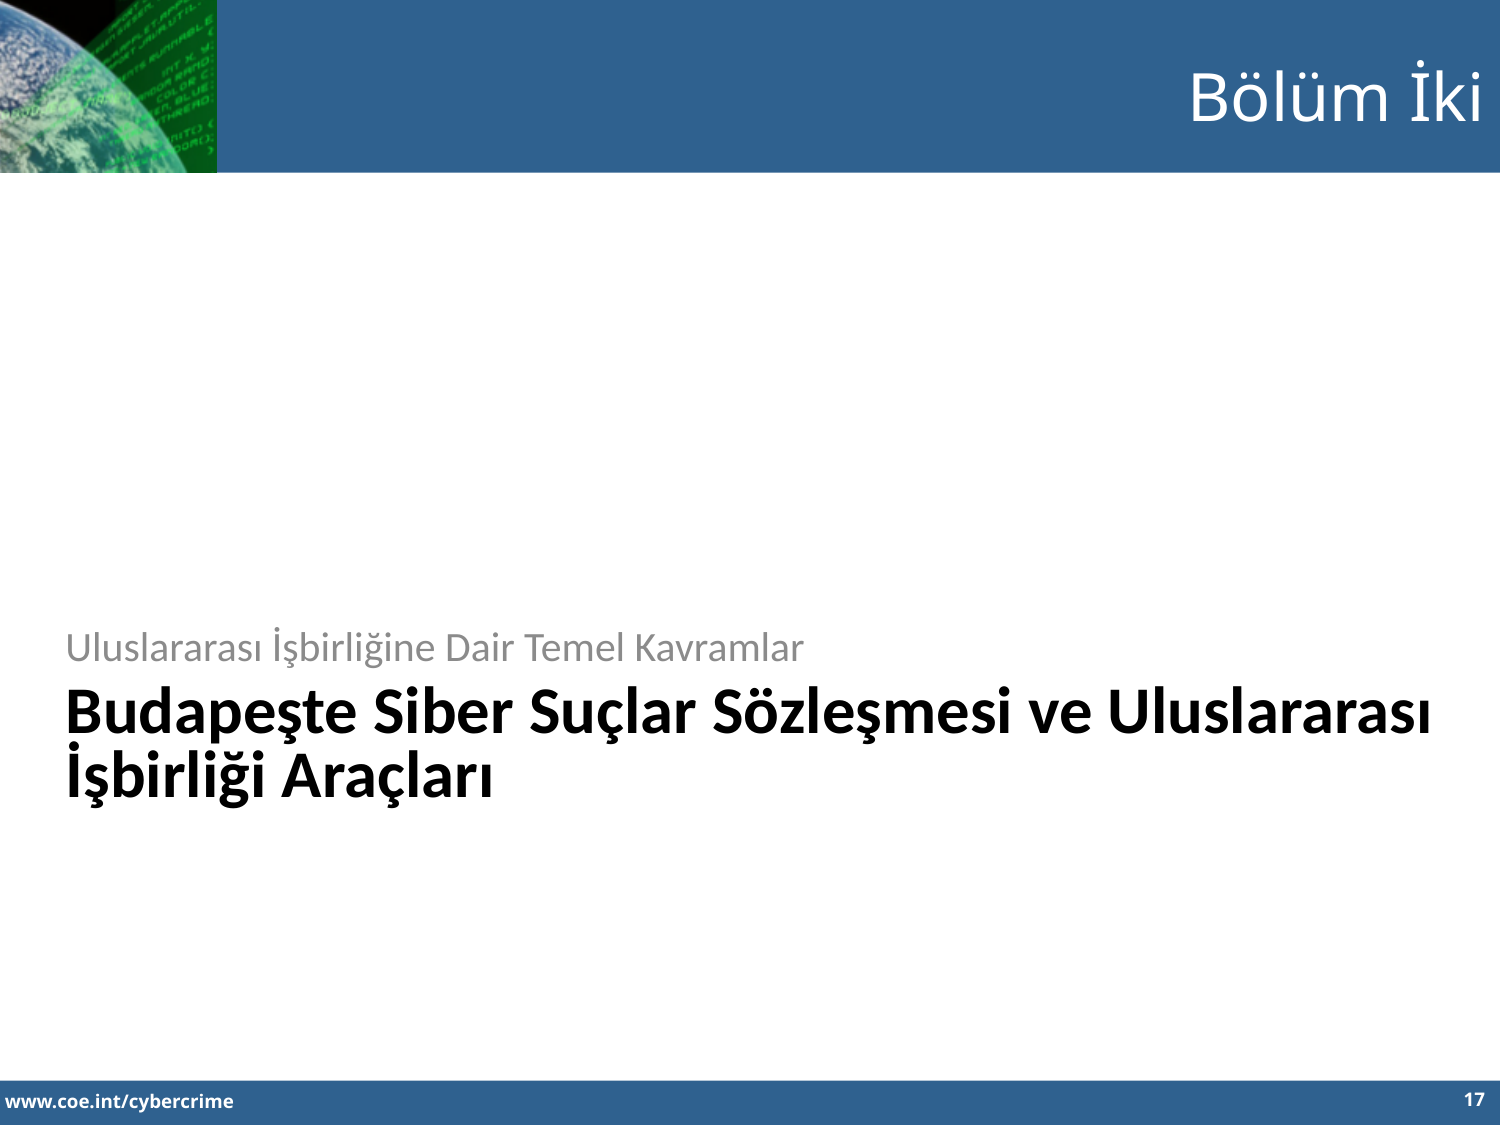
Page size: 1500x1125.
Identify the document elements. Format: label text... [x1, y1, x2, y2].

picture [0, 1, 217, 173]
text_box Bölüm İki [309, 18, 1500, 171]
text_box Uluslararası İşbirliğine Dair Temel Kavramlar [50, 617, 1326, 675]
text_box Budapeşte Siber Suçlar Sözleşmesi ve Uluslararası İşbirliği Araçları [50, 675, 1450, 818]
slide_number 17 [1149, 1079, 1500, 1125]
